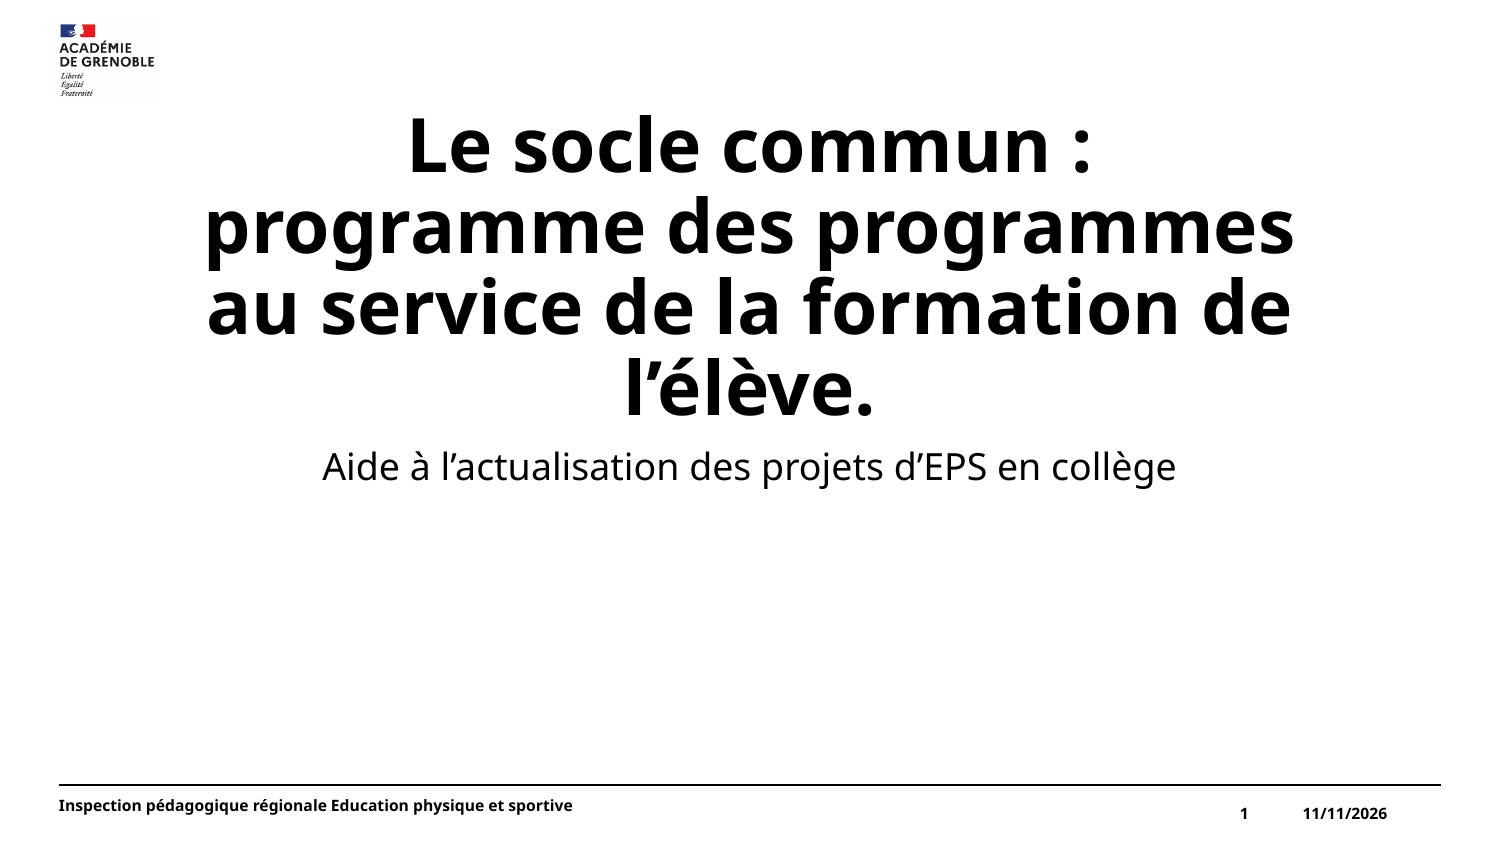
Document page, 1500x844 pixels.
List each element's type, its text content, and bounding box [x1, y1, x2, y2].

footer Inspection pédagogique régionale Education physique et sportive [59, 784, 1027, 844]
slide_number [1249, 784, 1441, 844]
subtitle Aide à l’actualisation des projets d’EPS en collège [187, 443, 1313, 647]
slide_number 1 [1027, 784, 1249, 844]
picture [53, 18, 160, 102]
title Le socle commun : programme des programmes au service de la formation de l’élève. [187, 138, 1313, 432]
